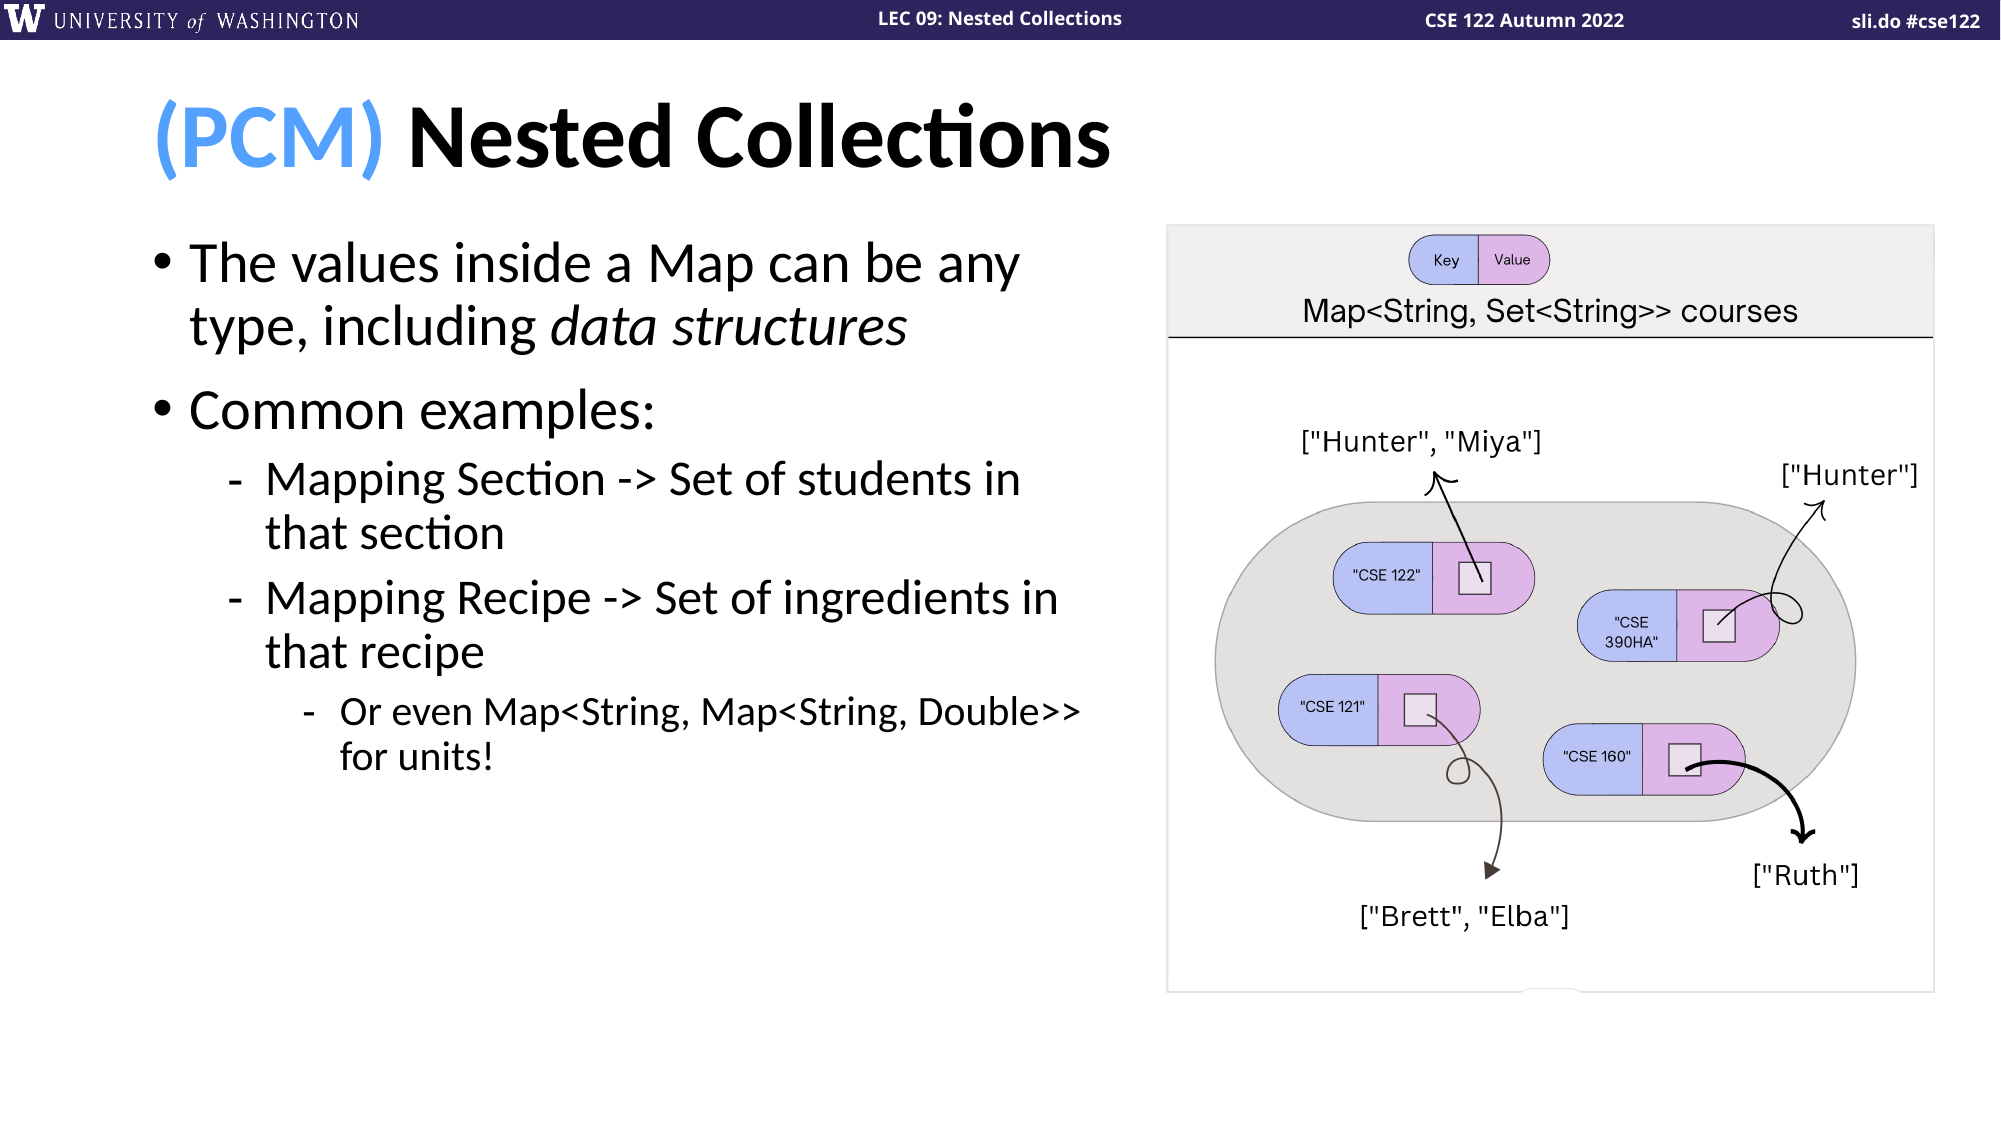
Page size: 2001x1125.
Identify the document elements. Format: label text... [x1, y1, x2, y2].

list The values inside a Map can be any type, including data structures Common examples: Mapping Section -> Set of students in that section Mapping Recipe -> Set of ingredients in that recipe Or even Map<String, Map<String, Double>> for units! [137, 224, 1127, 1014]
picture [1166, 224, 1935, 993]
title (PCM) Nested Collections [137, 74, 1863, 200]
picture [4, 4, 358, 33]
